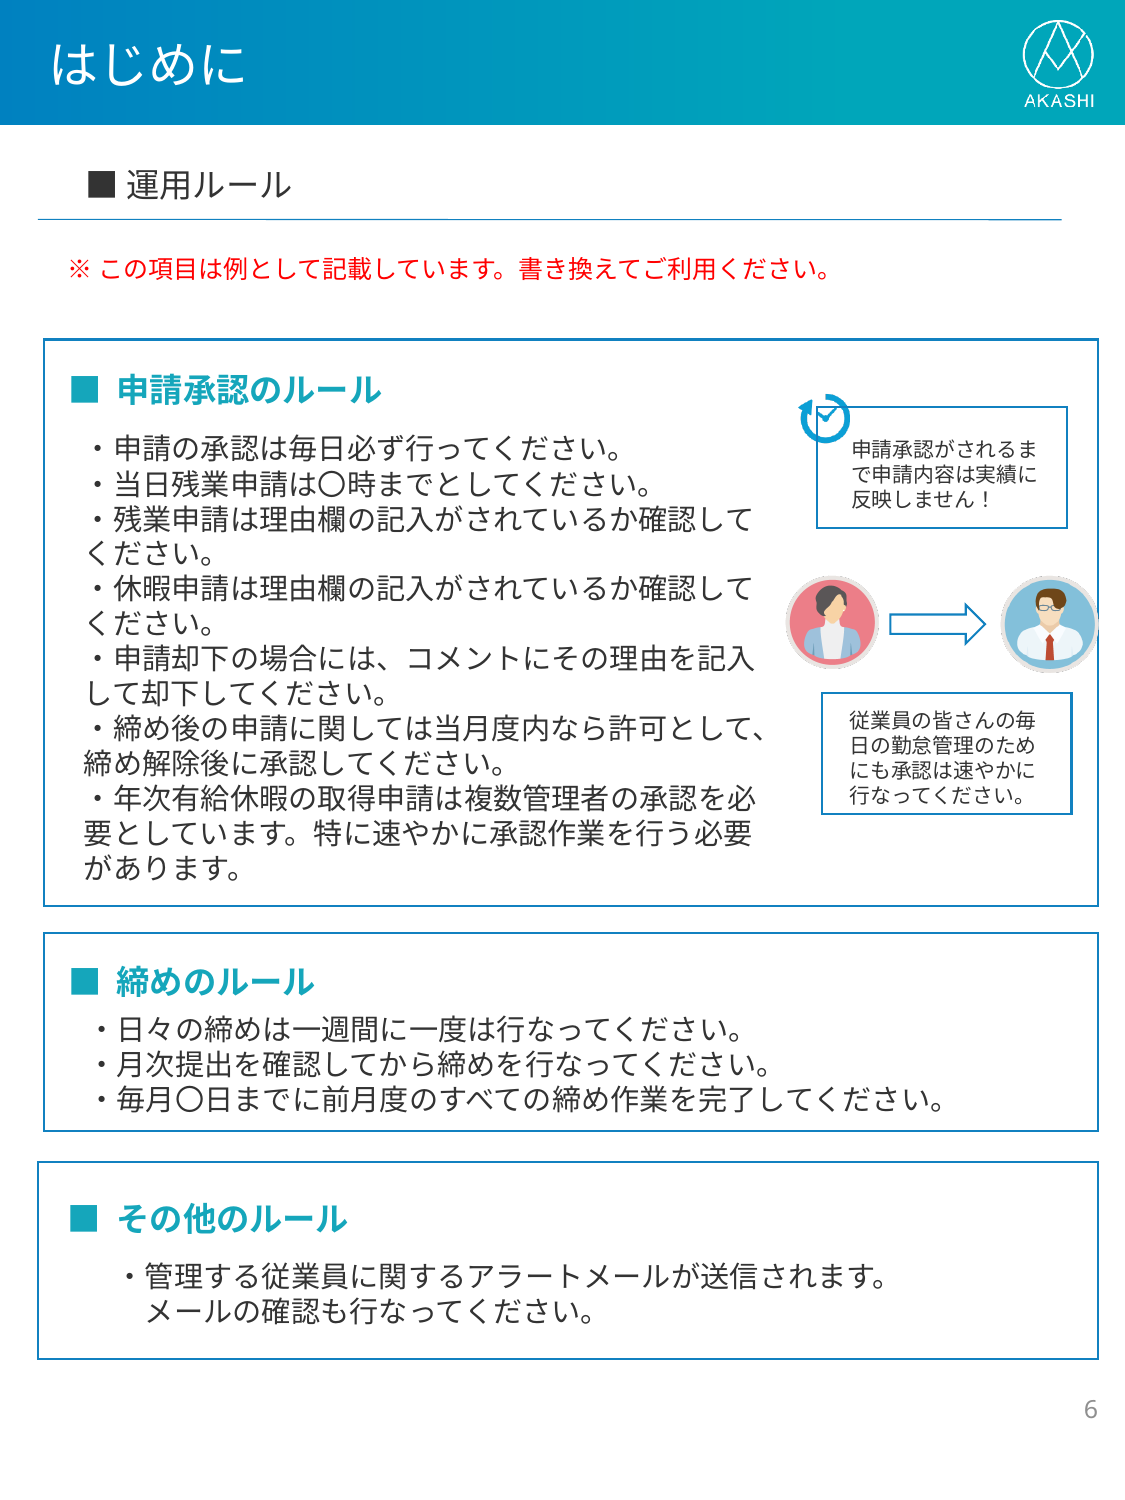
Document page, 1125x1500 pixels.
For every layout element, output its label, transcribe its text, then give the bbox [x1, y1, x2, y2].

picture [798, 392, 850, 437]
text_box ■ 申請承認のルール [53, 361, 682, 417]
text_box ・日々の締めは一週間に一度は行なってください。 ・月次提出を確認してから締めを行なってください。 ・毎月〇日までに前月度のすべての締め作業を完了してください。 [72, 1004, 1050, 1124]
text_box [37, 1161, 1099, 1360]
text_box ・申請の承認は毎日必ず行ってください。 ・当日残業申請は〇時までとしてください。 ・残業申請は理由欄の記入がされているか確認してください。 ・休暇申請は理由欄の記入がされているか確認してください。 ・申請却下の場合には、コメントにその理由を記入して却下してください。 ・締め後の申請に関しては当月度内なら許可として、締め解除後に承認してください。 ・年次有給休暇の取得申請は複数管理者の承認を必要としています。特に速やかに承認作業を行う必要があります。 [69, 423, 773, 893]
picture [830, 427, 850, 444]
picture [798, 409, 821, 444]
text_box [889, 602, 987, 647]
slide_number 5 [859, 1370, 1114, 1451]
text_box ■運用ルール [70, 156, 1048, 212]
text_box [821, 692, 1073, 815]
text_box [816, 406, 1068, 529]
text_box [43, 338, 1099, 907]
text_box 申請承認がされるまで申請内容は実績に反映しません！ [836, 429, 1061, 520]
text_box [43, 932, 1099, 1132]
text_box ※この項目は例として記載しています。書き換えてご利用ください。 [52, 246, 1062, 292]
picture [1000, 575, 1099, 674]
picture [785, 575, 879, 669]
text_box ・管理する従業員に関するアラートメールが送信されます。 メールの確認も行なってください。 [100, 1250, 1050, 1336]
picture [1045, 9, 1103, 117]
title はじめに [33, 0, 1045, 123]
